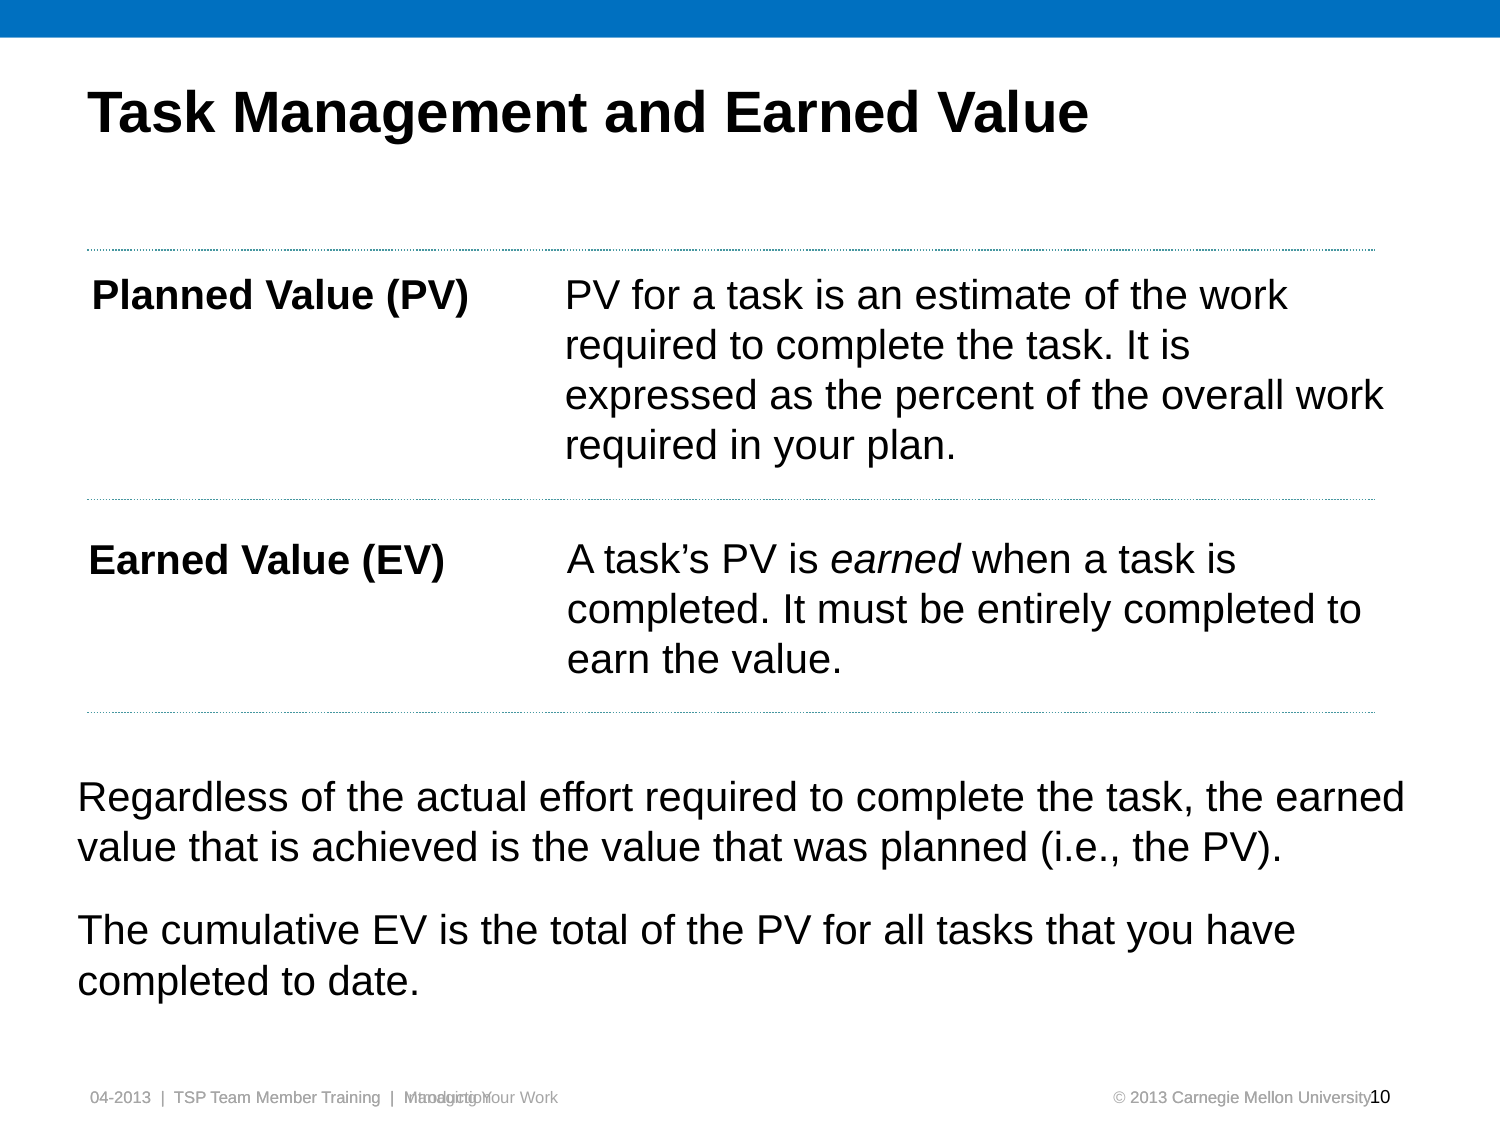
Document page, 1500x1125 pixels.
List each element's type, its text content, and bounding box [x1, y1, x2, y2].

text_box PV for a task is an estimate of the work required to complete the task. It is expressed as the percent of the overall work required in your plan. [549, 260, 1400, 526]
text_box A task’s PV is earned when a task is completed. It must be entirely completed to earn the value. [552, 524, 1403, 740]
text_box Earned Value (EV) [73, 525, 461, 590]
title Task Management and Earned Value [87, 87, 1439, 226]
text_box Planned Value (PV) [76, 260, 485, 326]
text_box Regardless of the actual effort required to complete the task, the earned value that is achieved is the value that was planned (i.e., the PV). The cumulative EV is the total of the PV for all tasks that you have completed to date. [62, 762, 1450, 1011]
